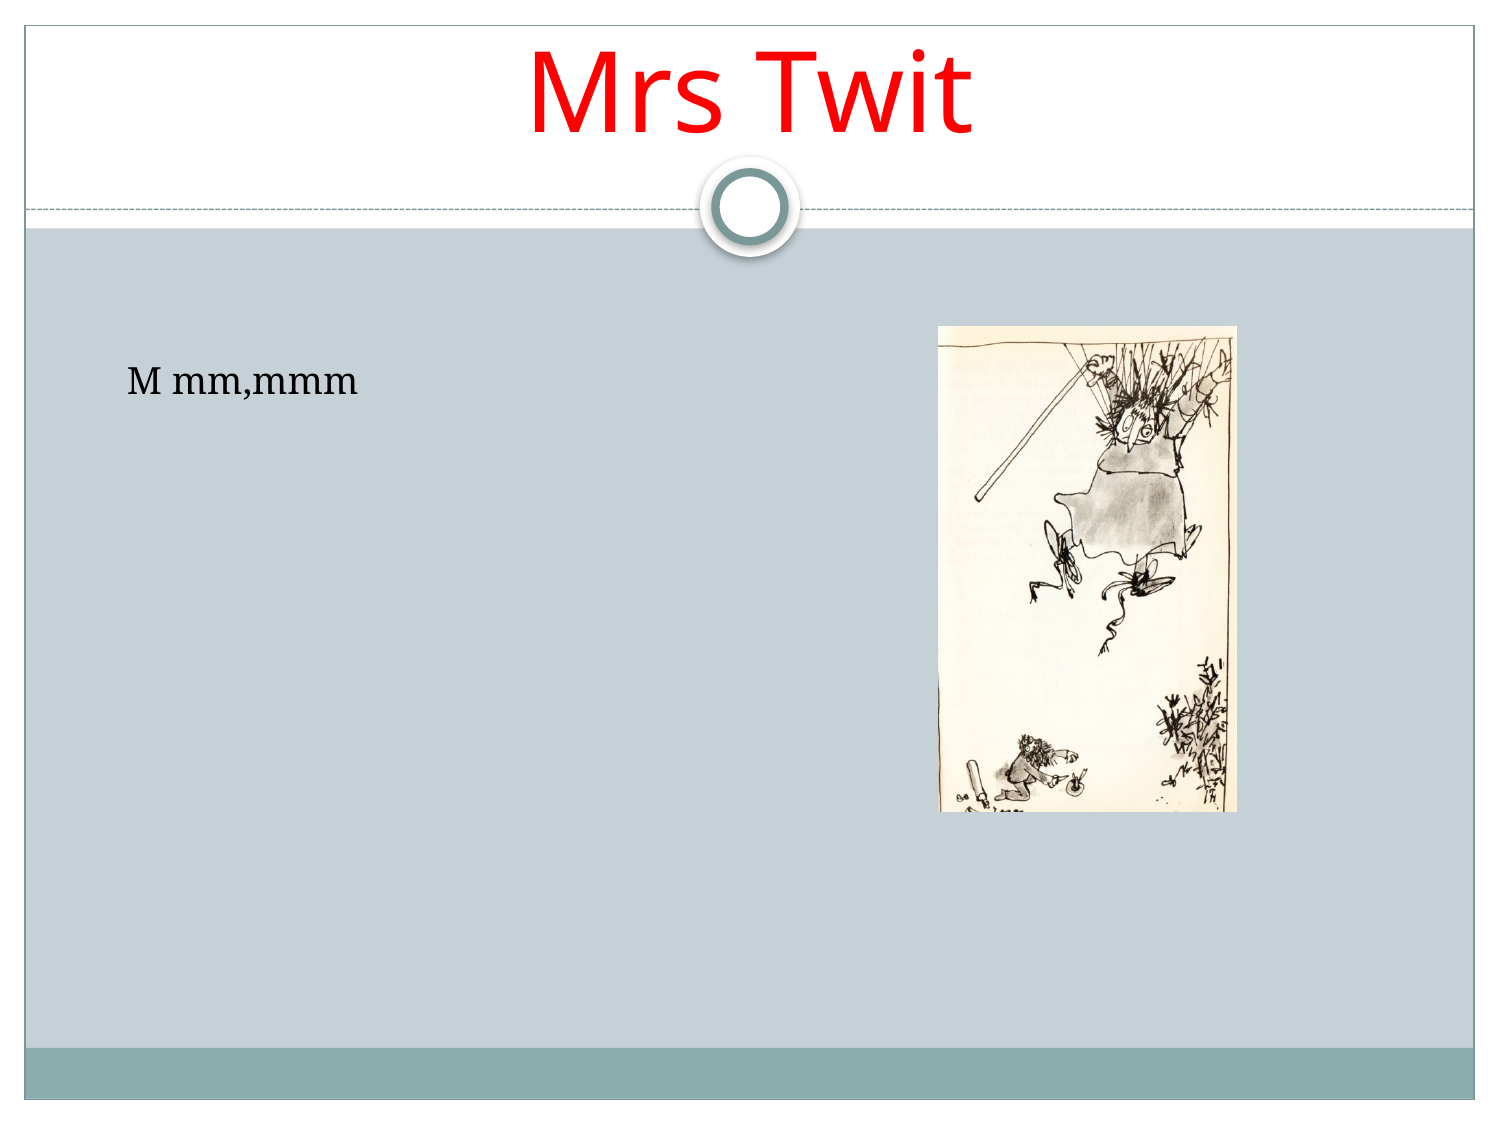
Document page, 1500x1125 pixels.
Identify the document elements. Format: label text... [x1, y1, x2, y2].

title Mrs Twit [49, 37, 1450, 162]
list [938, 326, 1237, 812]
text_box M mm,mmm [112, 349, 774, 410]
